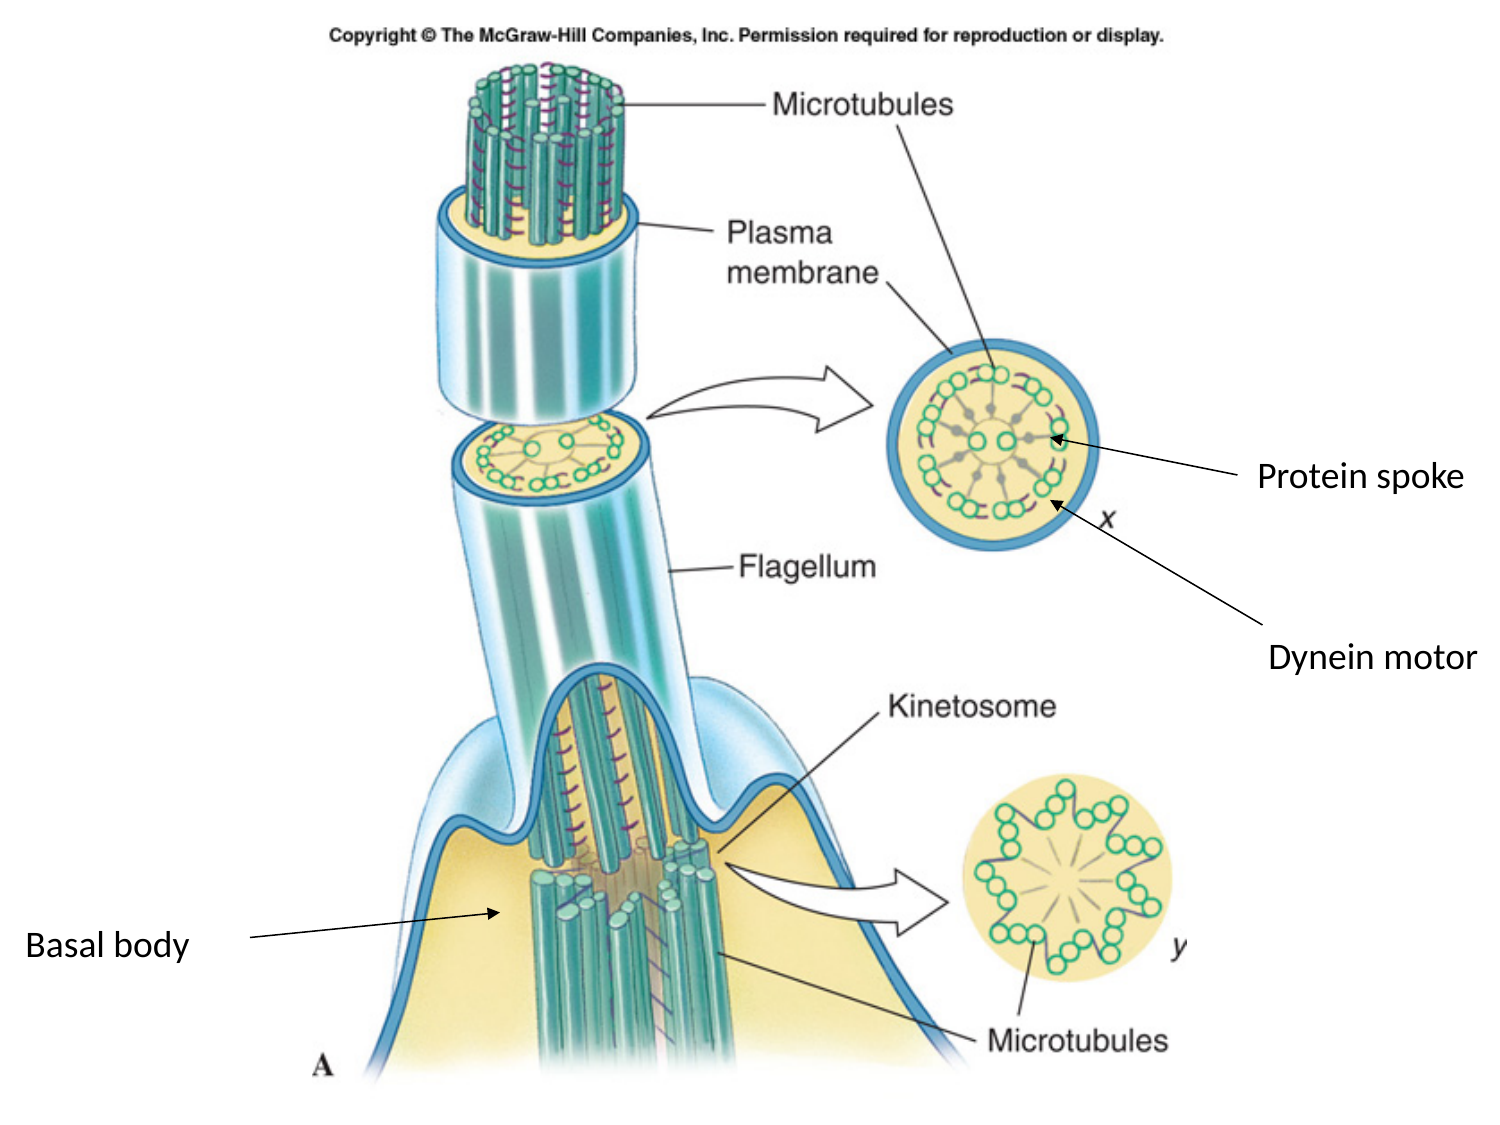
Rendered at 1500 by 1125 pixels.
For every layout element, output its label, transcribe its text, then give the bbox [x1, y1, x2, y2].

text_box Dynein motor [1253, 624, 1494, 685]
text_box Protein spoke [1234, 443, 1481, 504]
text_box Basal body [10, 912, 205, 973]
picture [312, 26, 1187, 1099]
